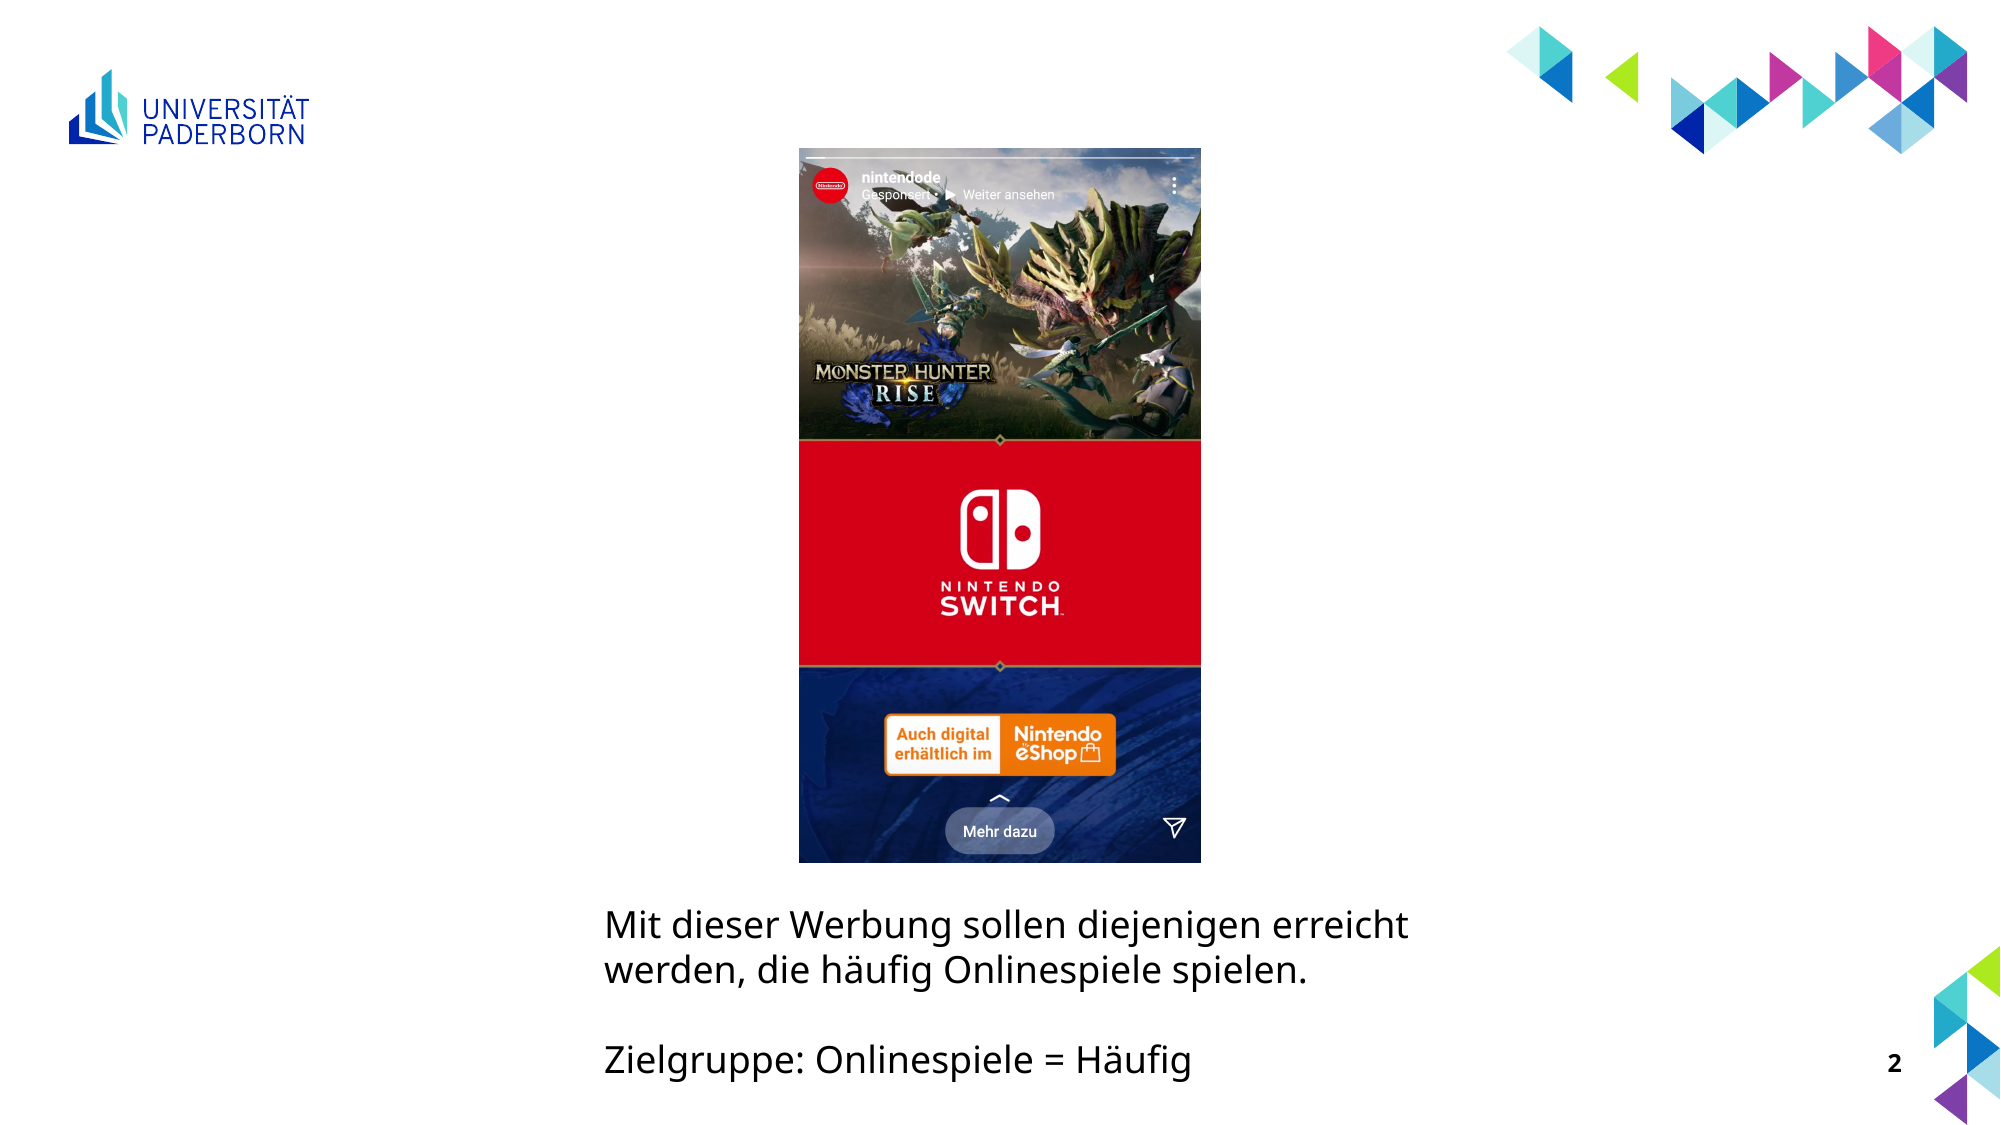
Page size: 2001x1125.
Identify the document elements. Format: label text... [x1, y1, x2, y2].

picture [799, 148, 1201, 863]
slide_number 2 [1819, 1052, 1902, 1083]
text_box Mit dieser Werbung sollen diejenigen erreicht werden, die häufig Onlinespiele spielen. Zielgruppe: Onlinespiele = Häufig [589, 893, 1435, 1088]
